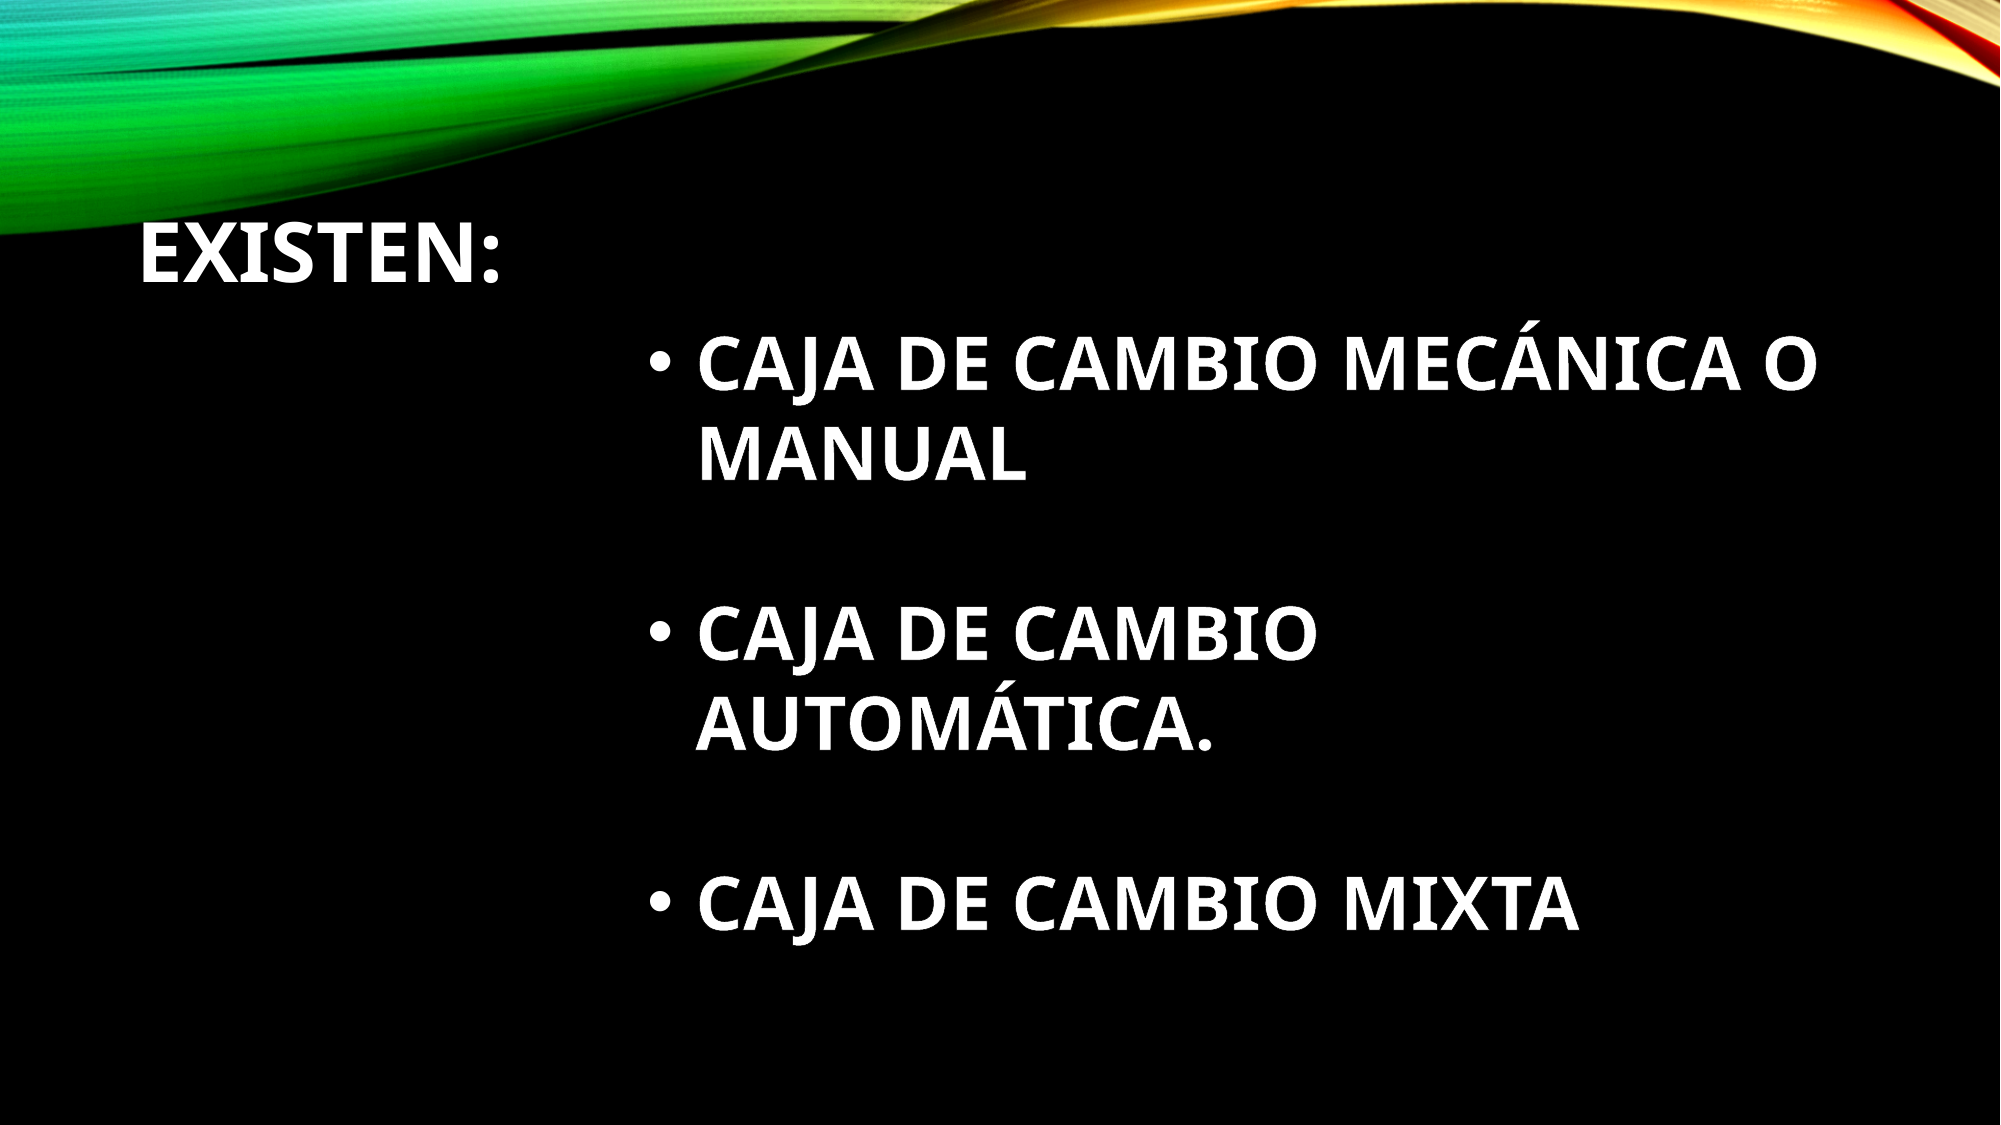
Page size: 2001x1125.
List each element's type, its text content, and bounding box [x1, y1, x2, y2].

text_box CAJA DE CAMBIO MECÁNICA O MANUAL CAJA DE CAMBIO AUTOMÁTICA. CAJA DE CAMBIO MIXTA [633, 307, 1852, 953]
picture [0, 0, 2000, 237]
text_box EXISTEN: [121, 191, 522, 307]
